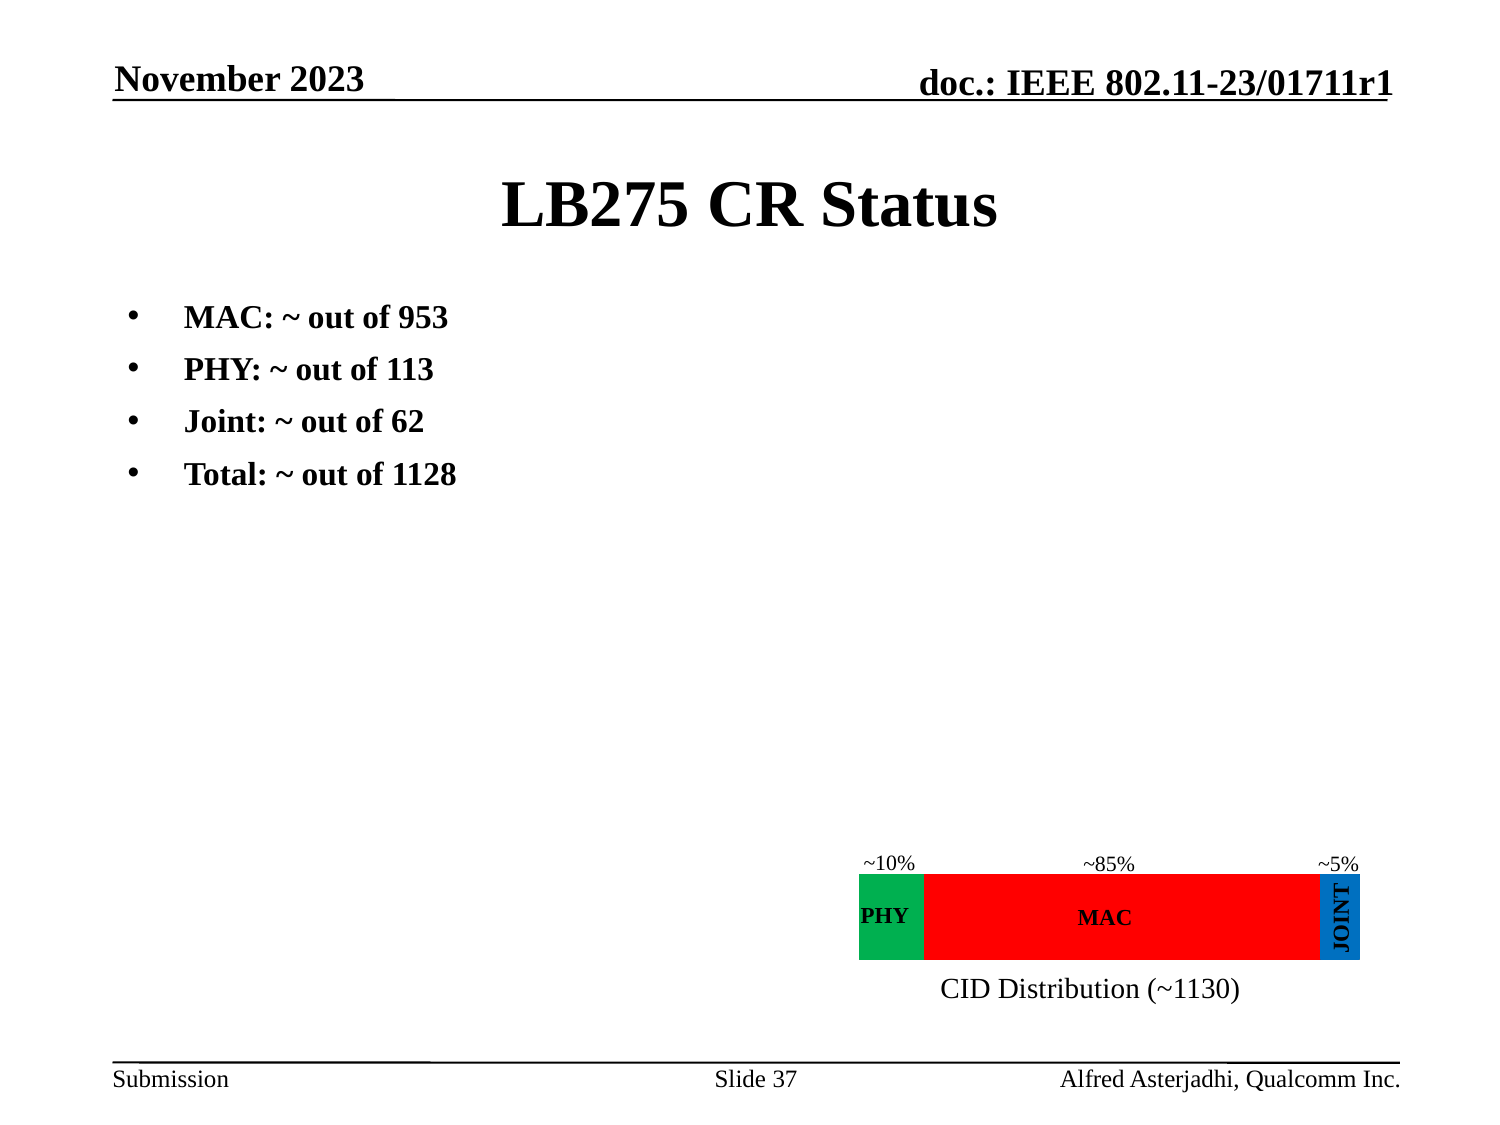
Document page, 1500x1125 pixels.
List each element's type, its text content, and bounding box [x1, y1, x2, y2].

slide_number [114, 54, 423, 100]
list MAC: ~ out of 953 PHY: ~ out of 113 Joint: ~ out of 62 Total: ~ out of 1128 [112, 288, 840, 1063]
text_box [845, 840, 1375, 1013]
footer Alfred Asterjadhi, Qualcomm Inc. [878, 1061, 1402, 1093]
slide_number Slide 37 [712, 1061, 800, 1123]
title LB275 CR Status [112, 112, 1388, 288]
